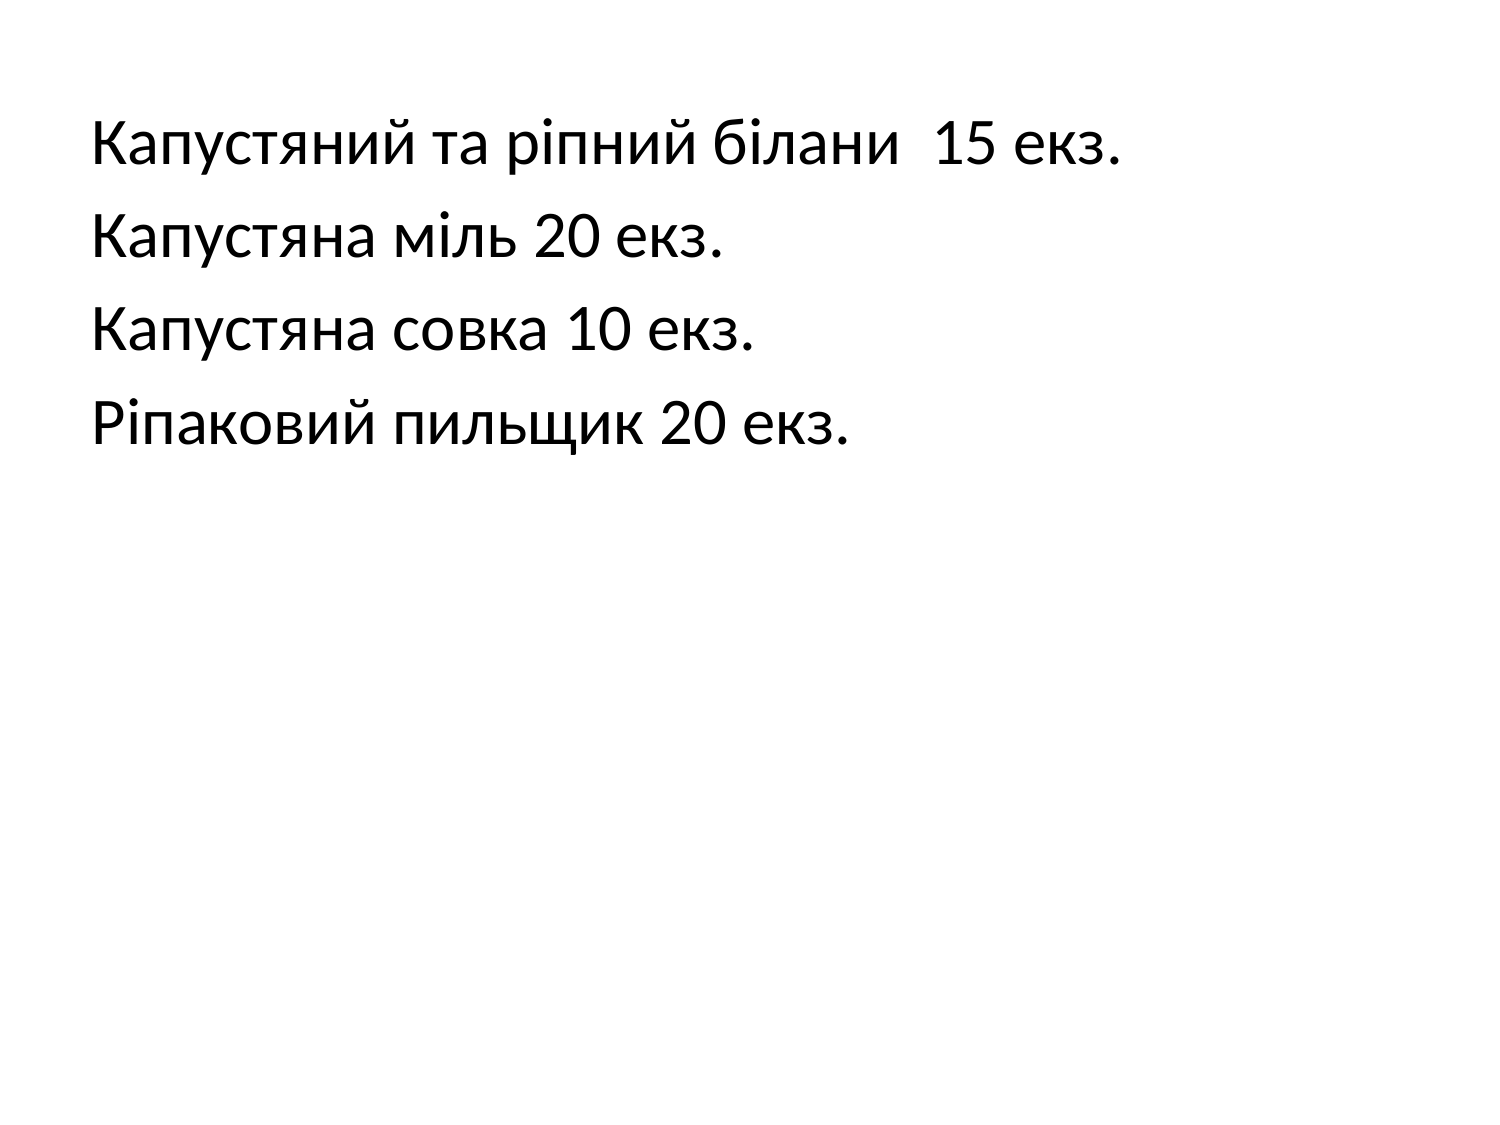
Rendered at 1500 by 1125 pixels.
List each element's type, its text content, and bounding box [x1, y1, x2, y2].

list Капустяний та ріпний білани 15 екз. Капустяна міль 20 екз. Капустяна совка 10 екз. Ріпаковий пильщик 20 екз. [76, 90, 1427, 833]
